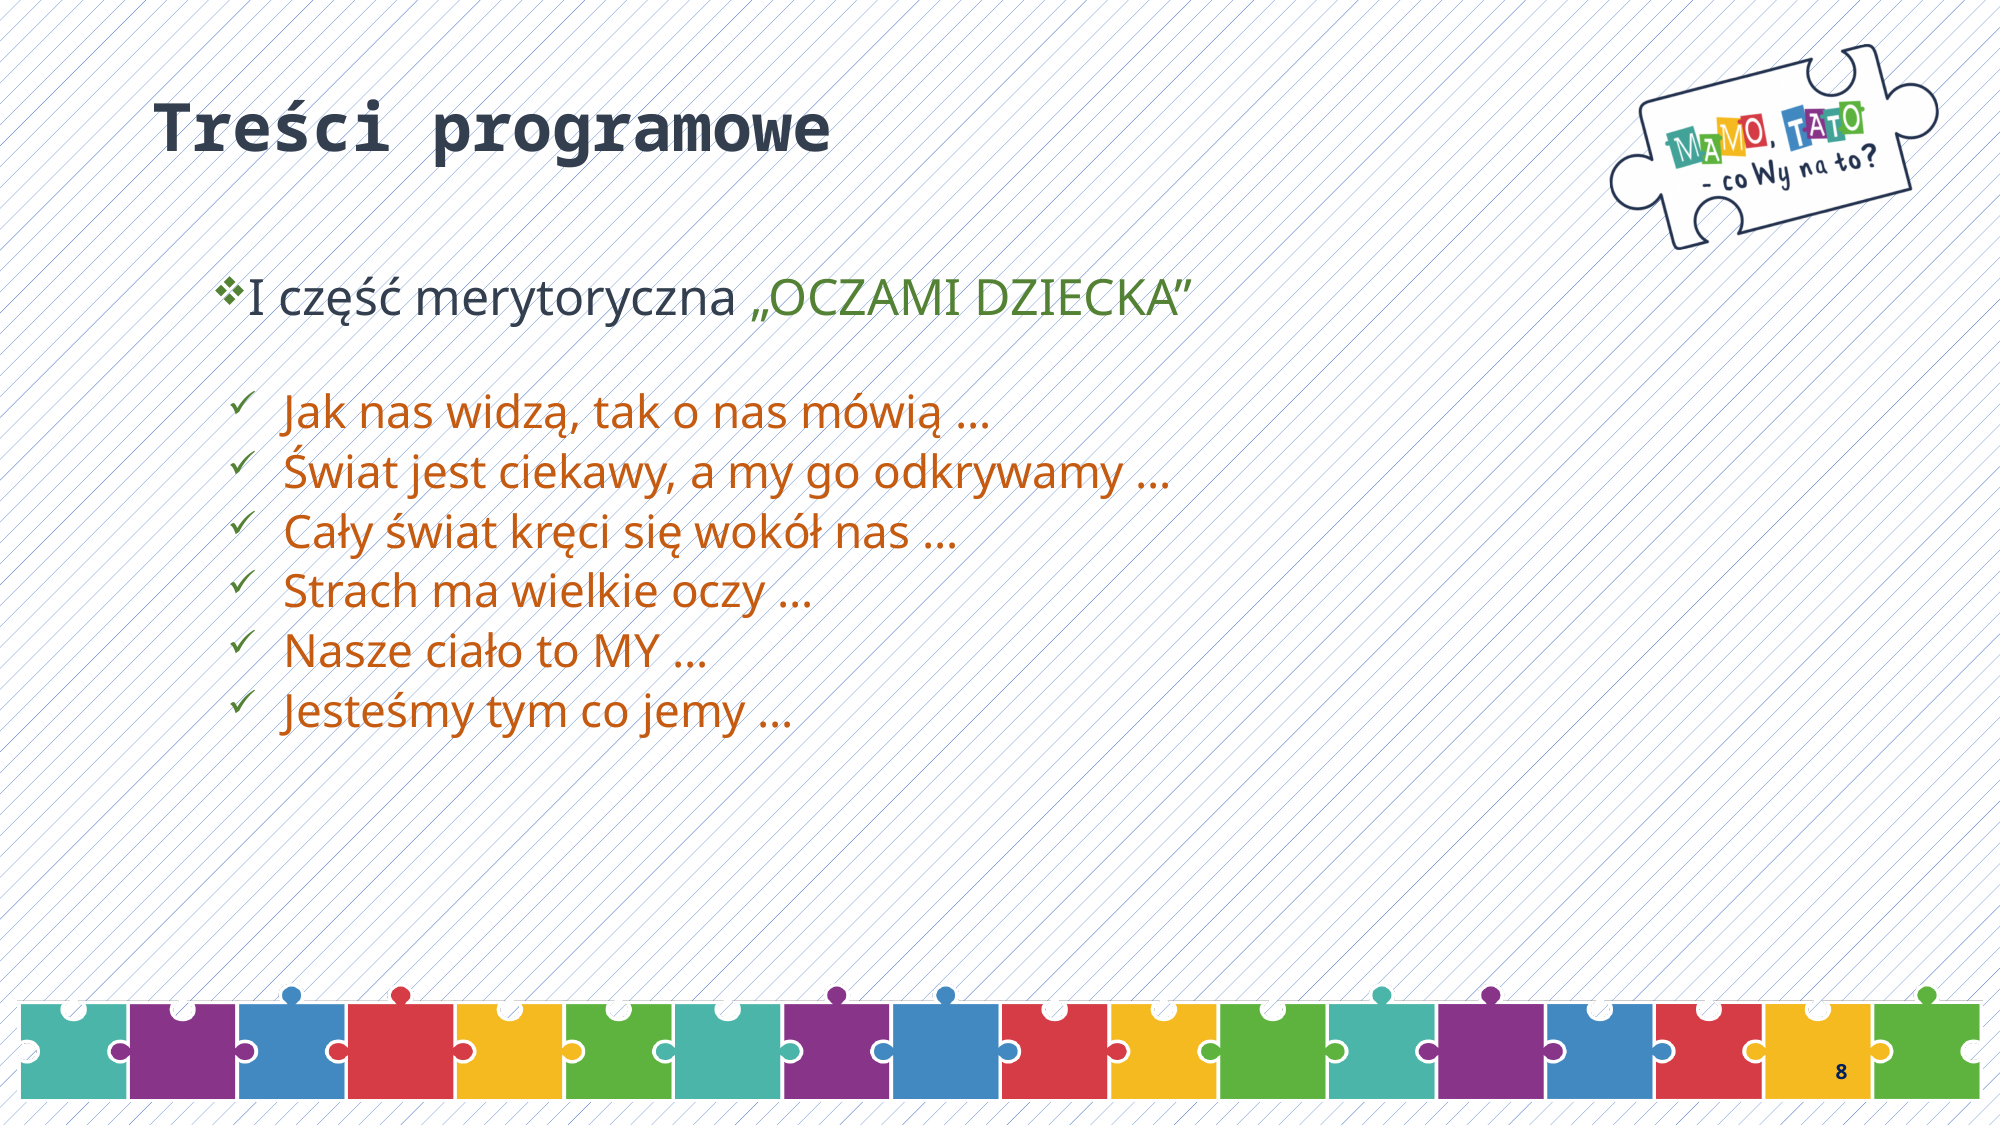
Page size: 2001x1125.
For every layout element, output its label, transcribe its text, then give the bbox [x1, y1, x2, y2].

title Treści programowe [137, 44, 1863, 217]
slide_number 8 [1412, 1042, 1863, 1103]
list I część merytoryczna „OCZAMI DZIECKA” Jak nas widzą, tak o nas mówią … Świat jest ciekawy, a my go odkrywamy … Cały świat kręci się wokół nas … Strach ma wielkie oczy … Nasze ciało to MY … Jesteśmy tym co jemy … [137, 264, 1863, 861]
picture [1616, 35, 1953, 259]
picture [17, 983, 1983, 1102]
